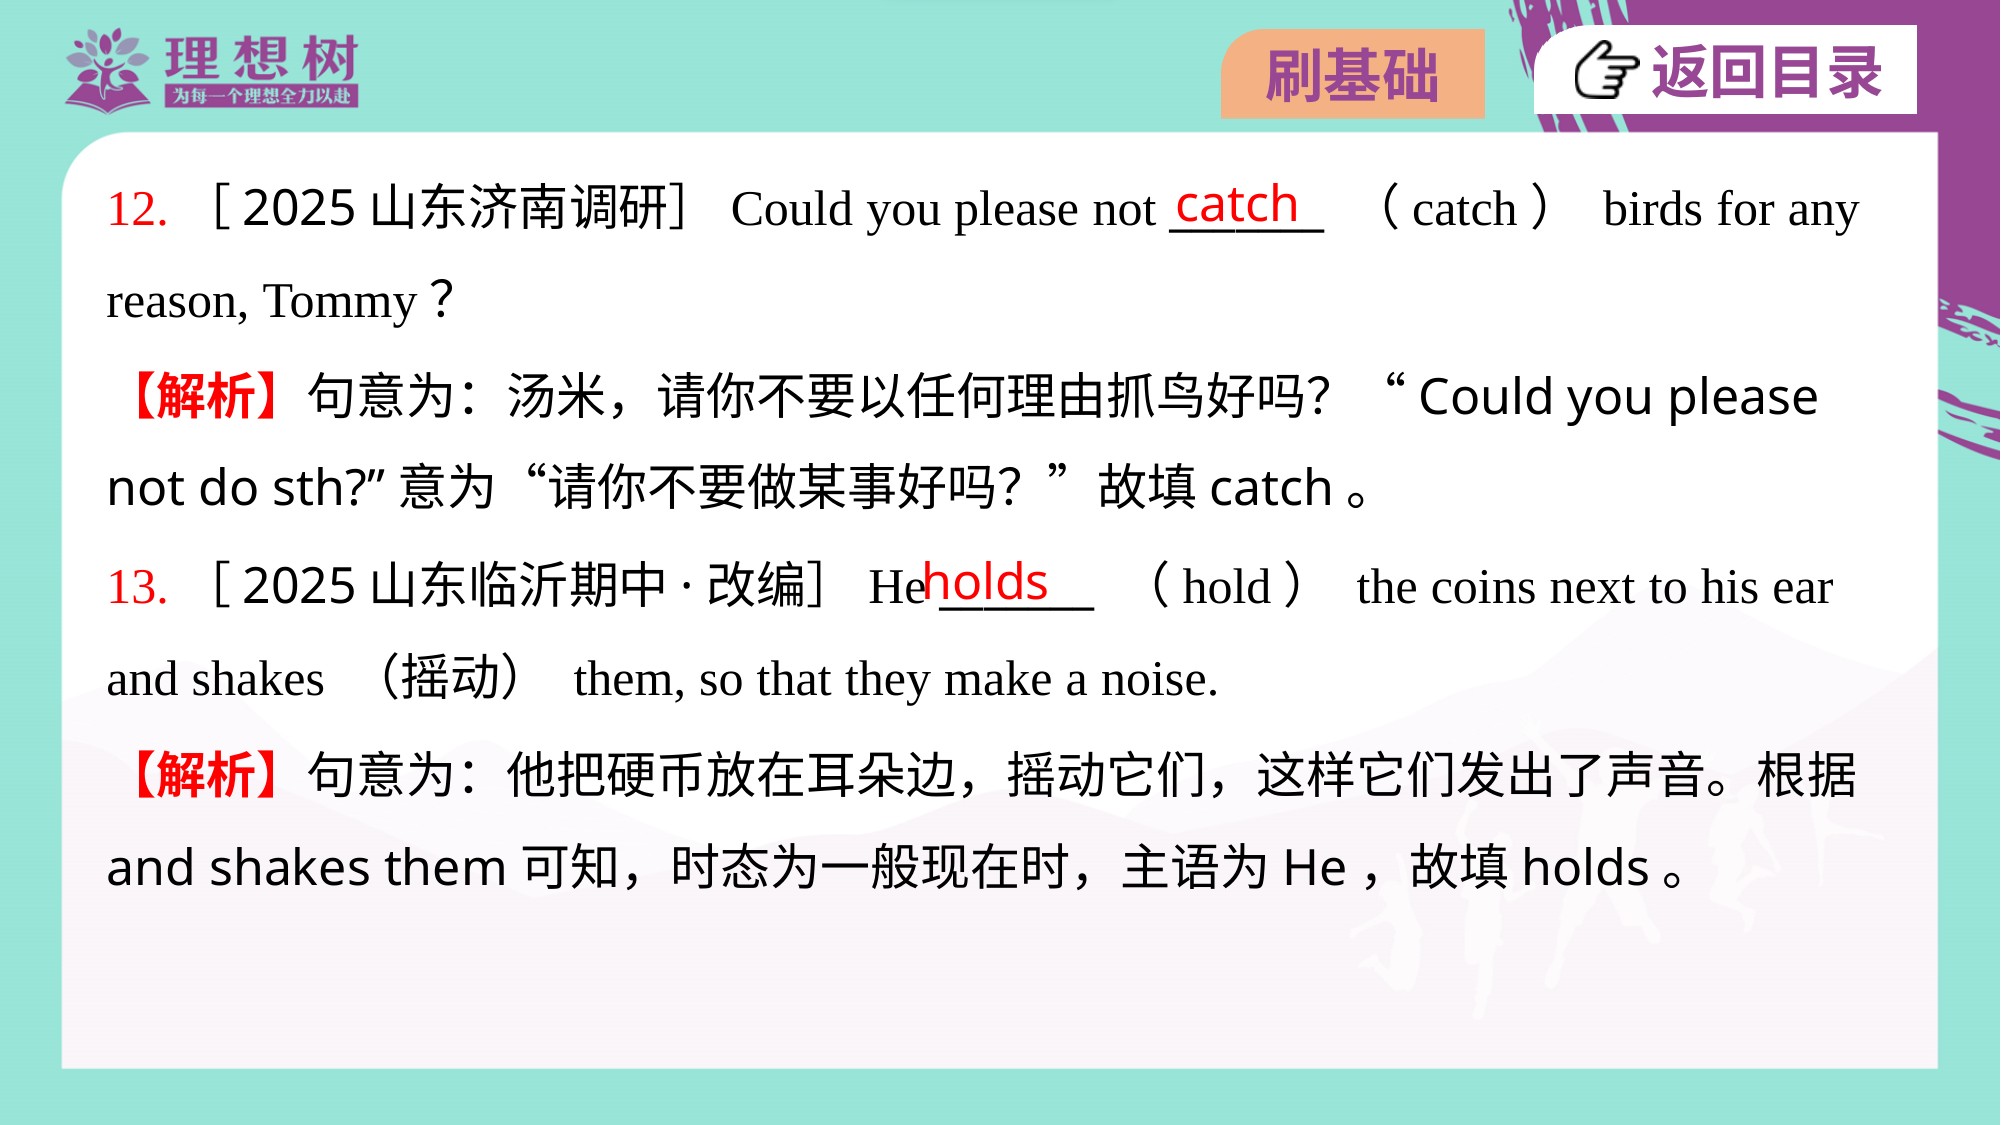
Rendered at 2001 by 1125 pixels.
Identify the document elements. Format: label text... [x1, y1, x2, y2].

text_box 13.［2025山东临沂期中·改编］He _______ （hold） the coins next to his ear and shakes （摇动） them, so that they make a noise. [106, 522, 1895, 706]
text_box 12.［2025山东济南调研］Could you please not _______ （catch） birds for any reason, Tommy？ [106, 143, 1895, 328]
text_box 【解析】句意为：汤米，请你不要以任何理由抓鸟好吗？“Could you please not do sth?”意为“请你不要做某事好吗？”故填catch。 [106, 332, 1895, 516]
picture [0, 0, 2000, 1125]
text_box catch [1157, 139, 1319, 231]
text_box 【解析】句意为：他把硬币放在耳朵边，摇动它们，这样它们发出了声音。根据 and shakes them可知，时态为一般现在时，主语为He，故填holds。 [106, 711, 1895, 895]
text_box holds [905, 517, 1067, 610]
